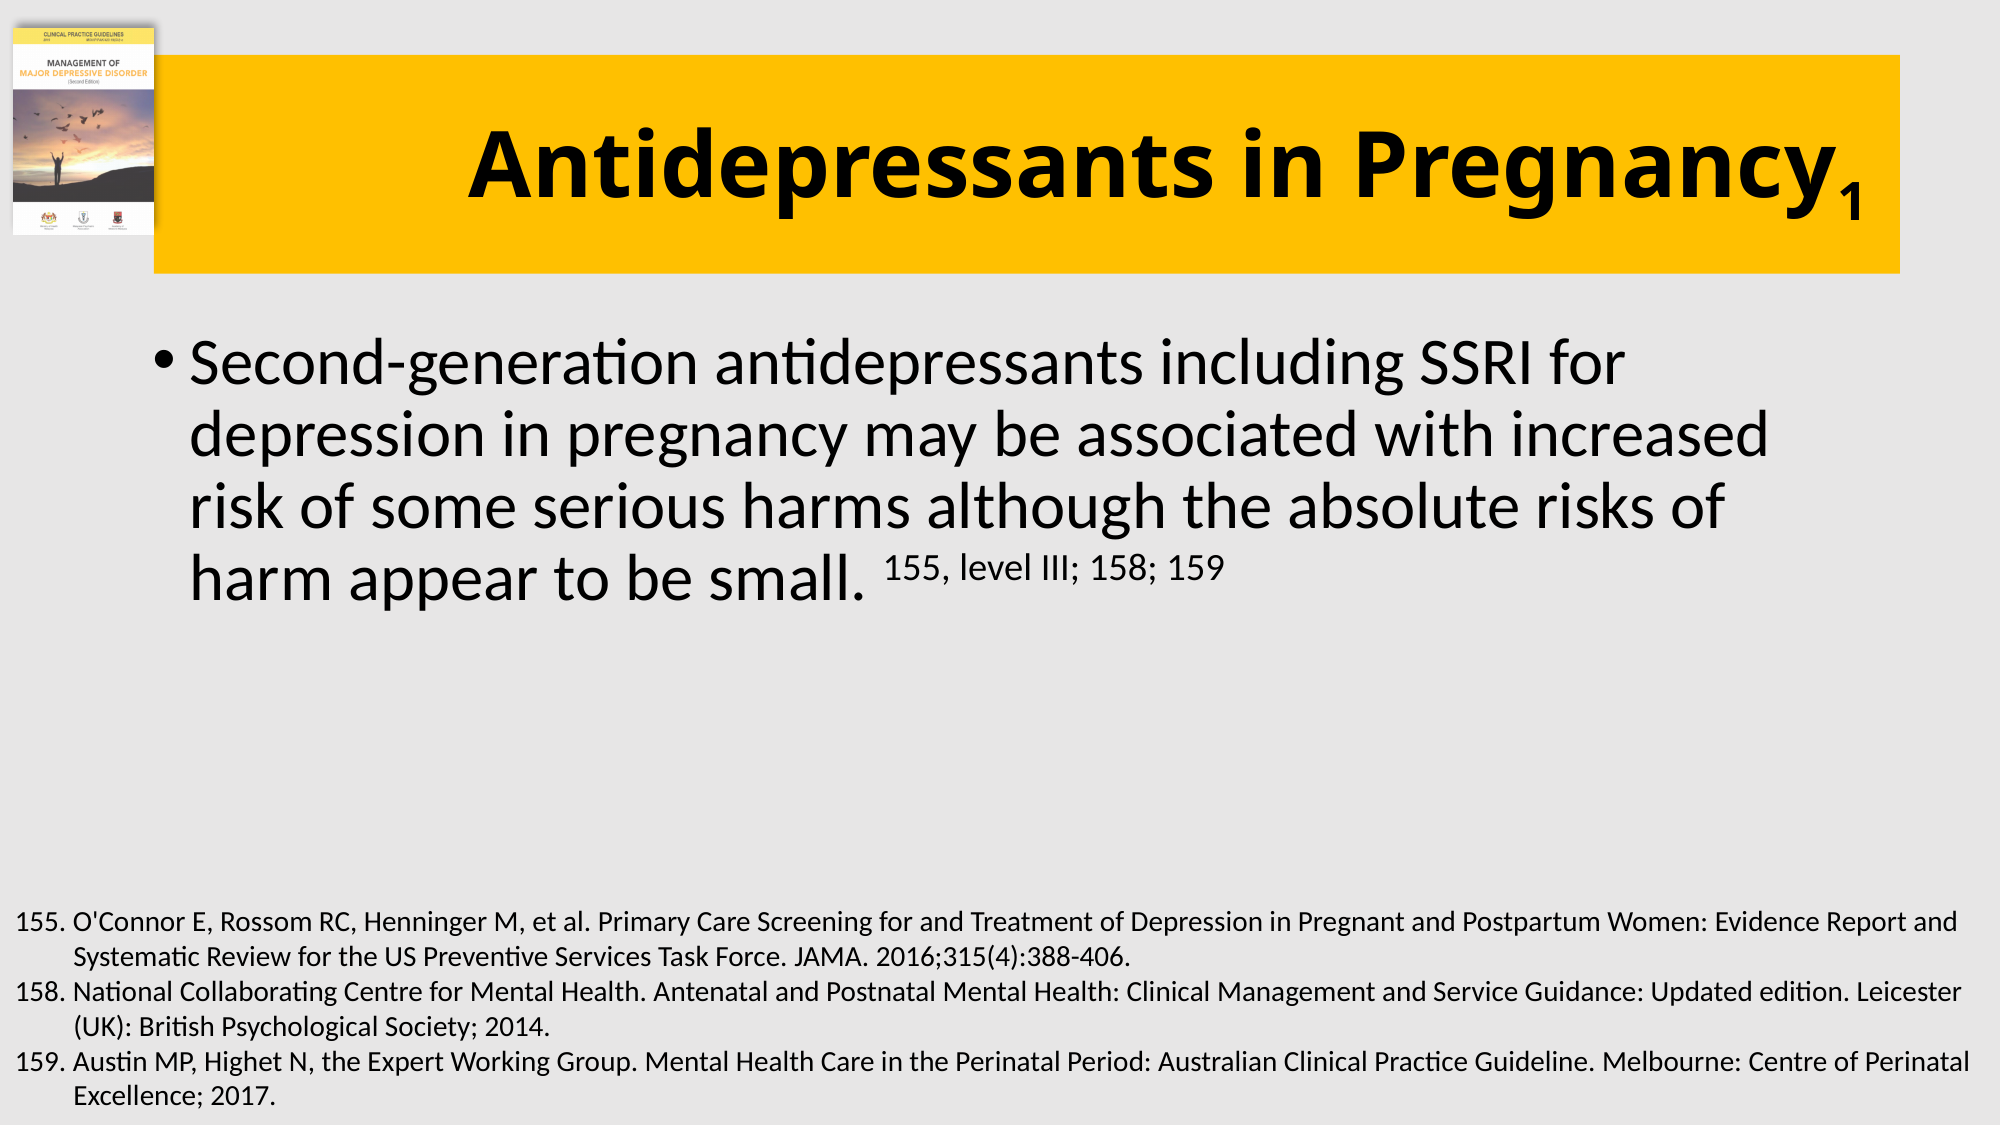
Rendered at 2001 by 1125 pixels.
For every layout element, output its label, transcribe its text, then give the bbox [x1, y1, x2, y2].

text_box 155. O'Connor E, Rossom RC, Henninger M, et al. Primary Care Screening for and Treatment of Depression in Pregnant and Postpartum Women: Evidence Report and Systematic Review for the US Preventive Services Task Force. JAMA. 2016;315(4):388-406. 158. National Collaborating Centre for Mental Health. Antenatal and Postnatal Mental Health: Clinical Management and Service Guidance: Updated edition. Leicester (UK): British Psychological Society; 2014. 159. Austin MP, Highet N, the Expert Working Group. Mental Health Care in the Perinatal Period: Australian Clinical Practice Guideline. Melbourne: Centre of Perinatal Excellence; 2017. [0, 894, 2000, 1120]
picture [13, 28, 154, 235]
list Second-generation antidepressants including SSRI for depression in pregnancy may be associated with increased risk of some serious harms although the absolute risks of harm appear to be small. 155, level III; 158; 159 [137, 319, 1863, 895]
title Antidepressants in Pregnancy1 [153, 54, 1900, 274]
